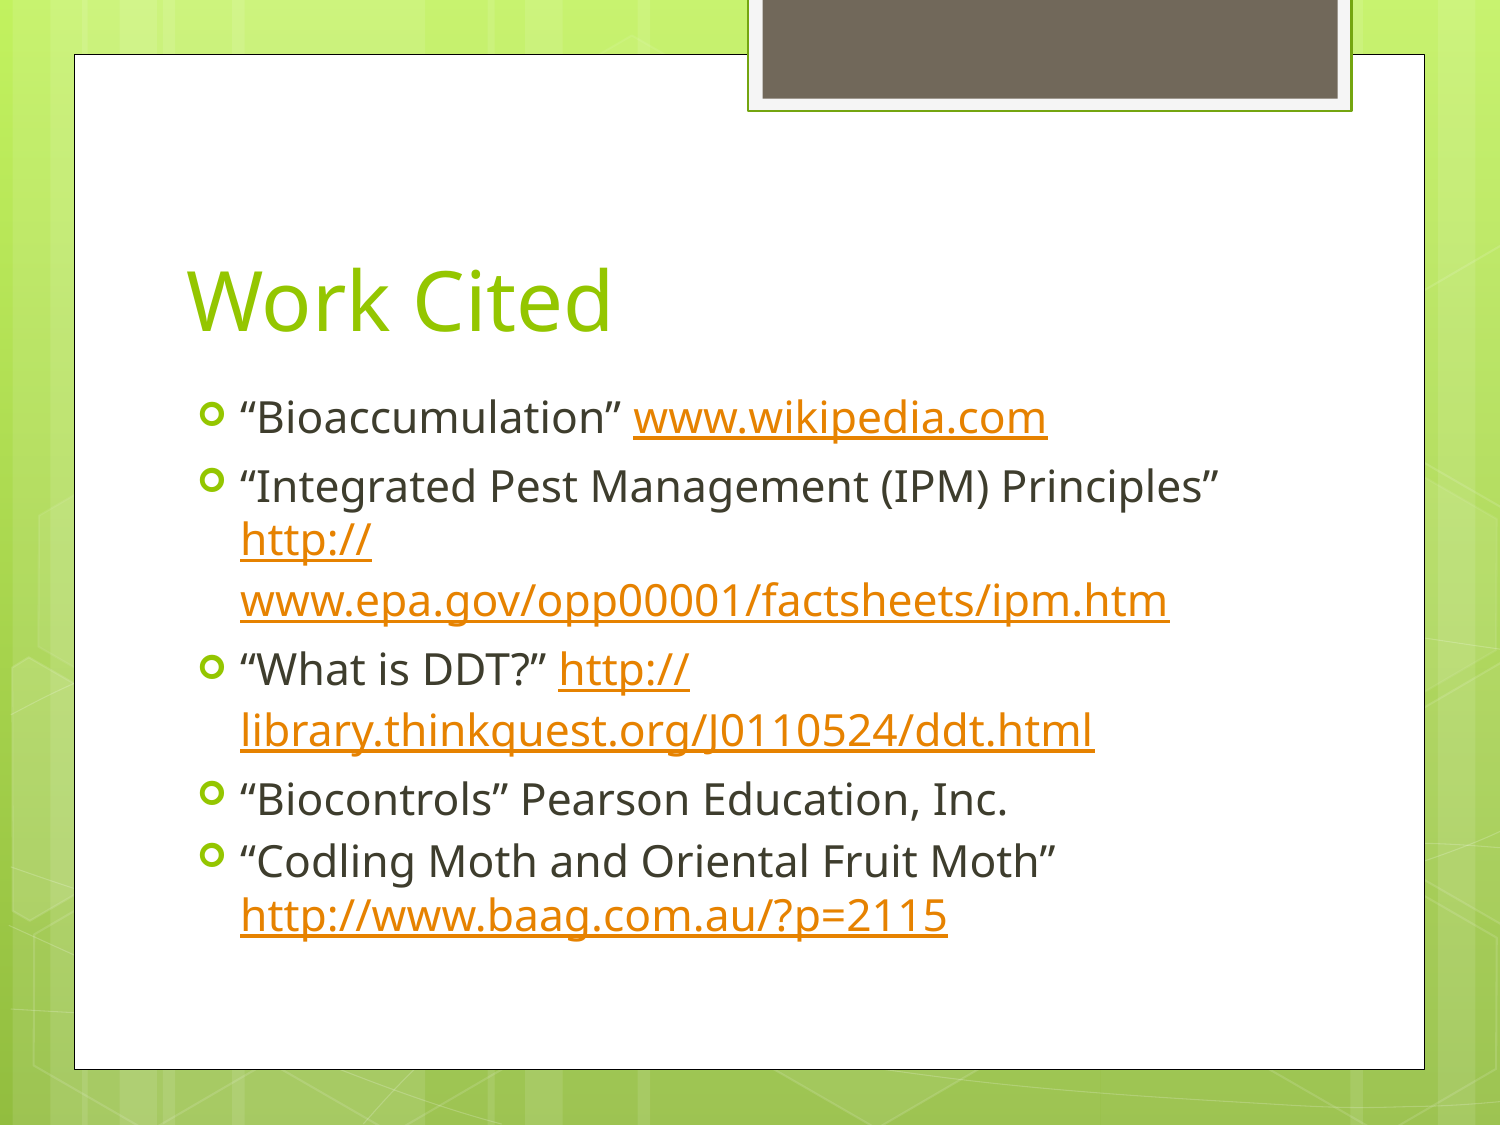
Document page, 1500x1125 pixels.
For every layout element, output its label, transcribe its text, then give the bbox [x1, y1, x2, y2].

list “Bioaccumulation” www.wikipedia.com “Integrated Pest Management (IPM) Principles” http://www.epa.gov/opp00001/factsheets/ipm.htm “What is DDT?” http://library.thinkquest.org/J0110524/ddt.html “Biocontrols” Pearson Education, Inc. “Codling Moth and Oriental Fruit Moth” http://www.baag.com.au/?p=2115 [171, 381, 1283, 957]
title Work Cited [171, 168, 1324, 357]
